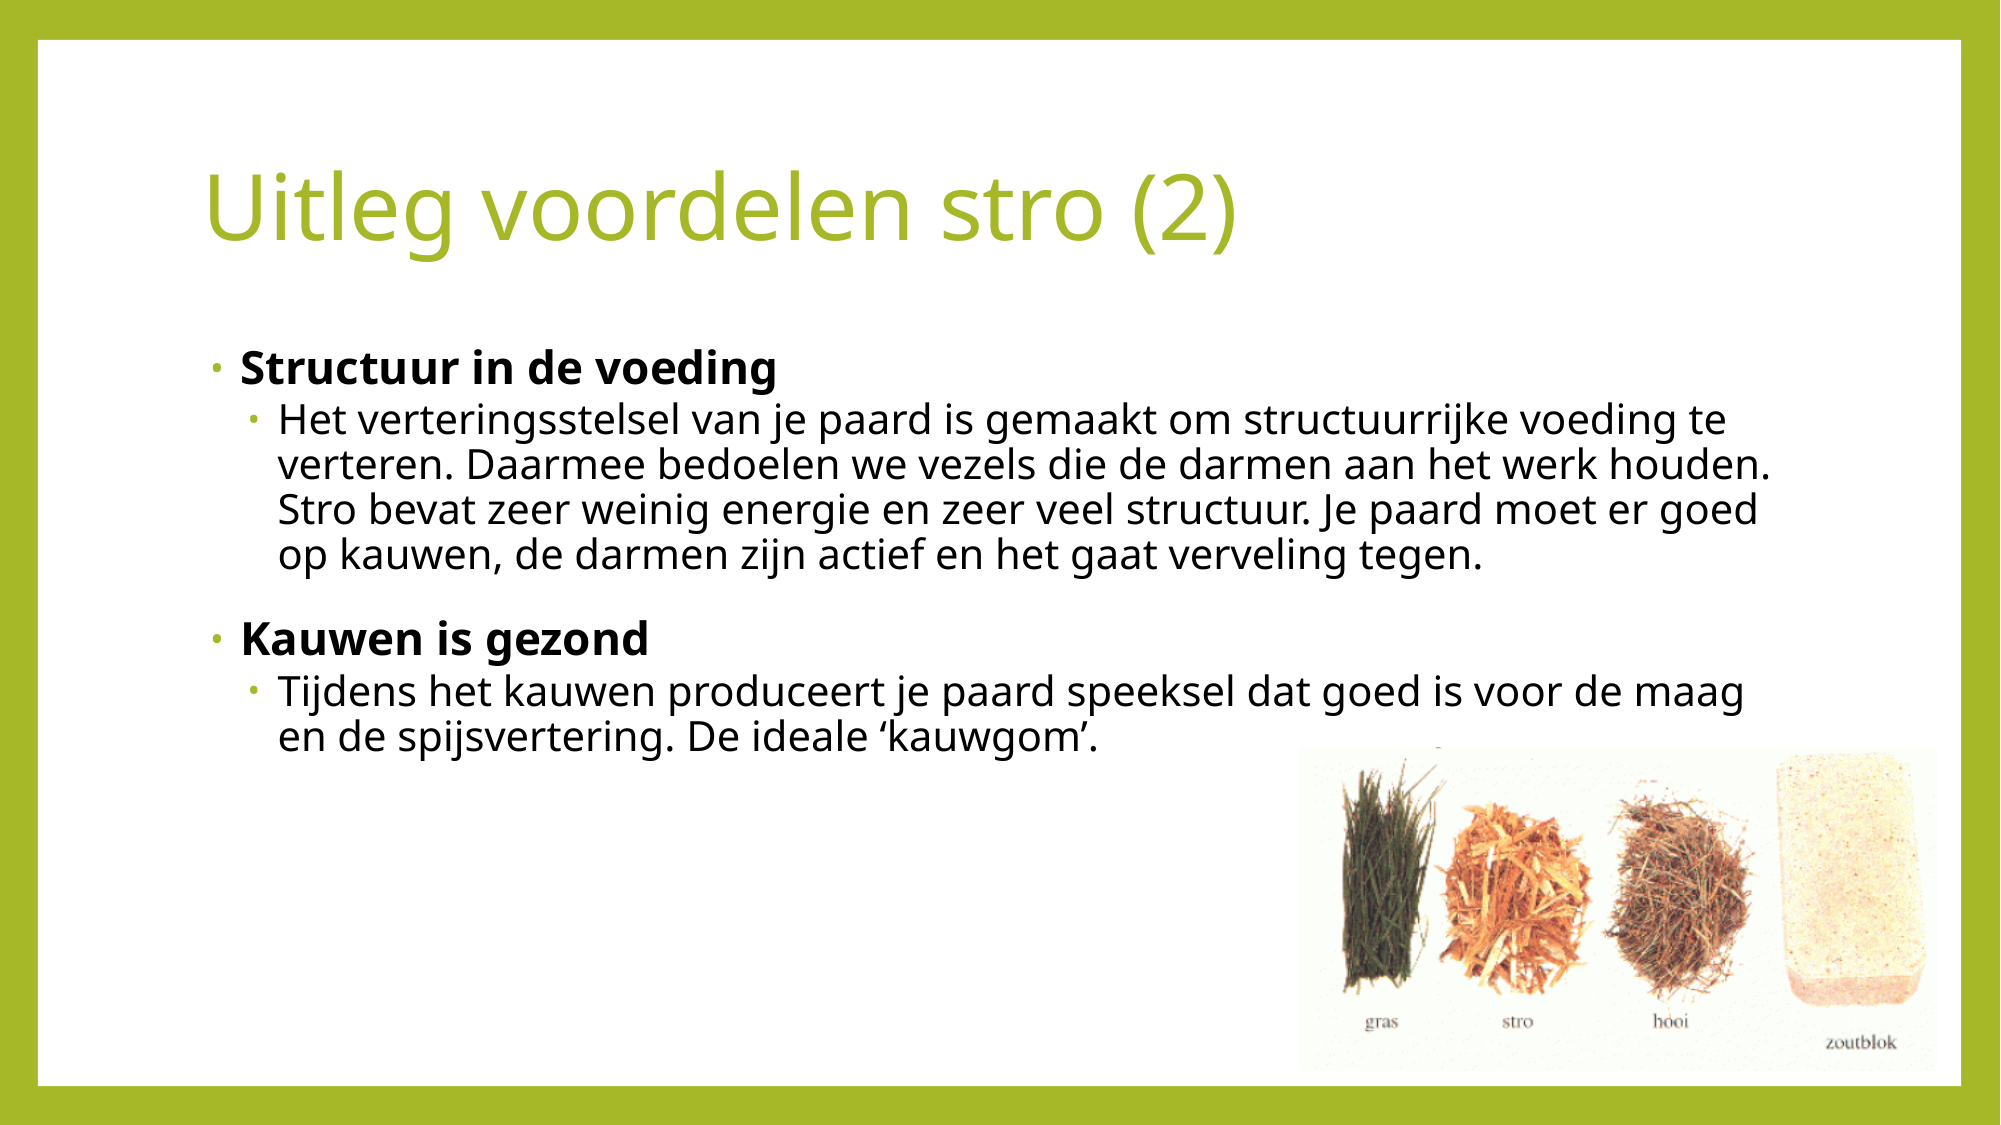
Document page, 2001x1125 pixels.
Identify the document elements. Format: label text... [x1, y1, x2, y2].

picture [1299, 747, 1937, 1072]
list Structuur in de voeding Het verteringsstelsel van je paard is gemaakt om structuurrijke voeding te verteren. Daarmee bedoelen we vezels die de darmen aan het werk houden. Stro bevat zeer weinig energie en zeer veel structuur. Je paard moet er goed op kauwen, de darmen zijn actief en het gaat verveling tegen. Kauwen is gezond Tijdens het kauwen produceert je paard speeksel dat goed is voor de maag en de spijsvertering. De ideale ‘kauwgom’. [187, 337, 1808, 1000]
title Uitleg voordelen stro (2) [187, 99, 1808, 323]
